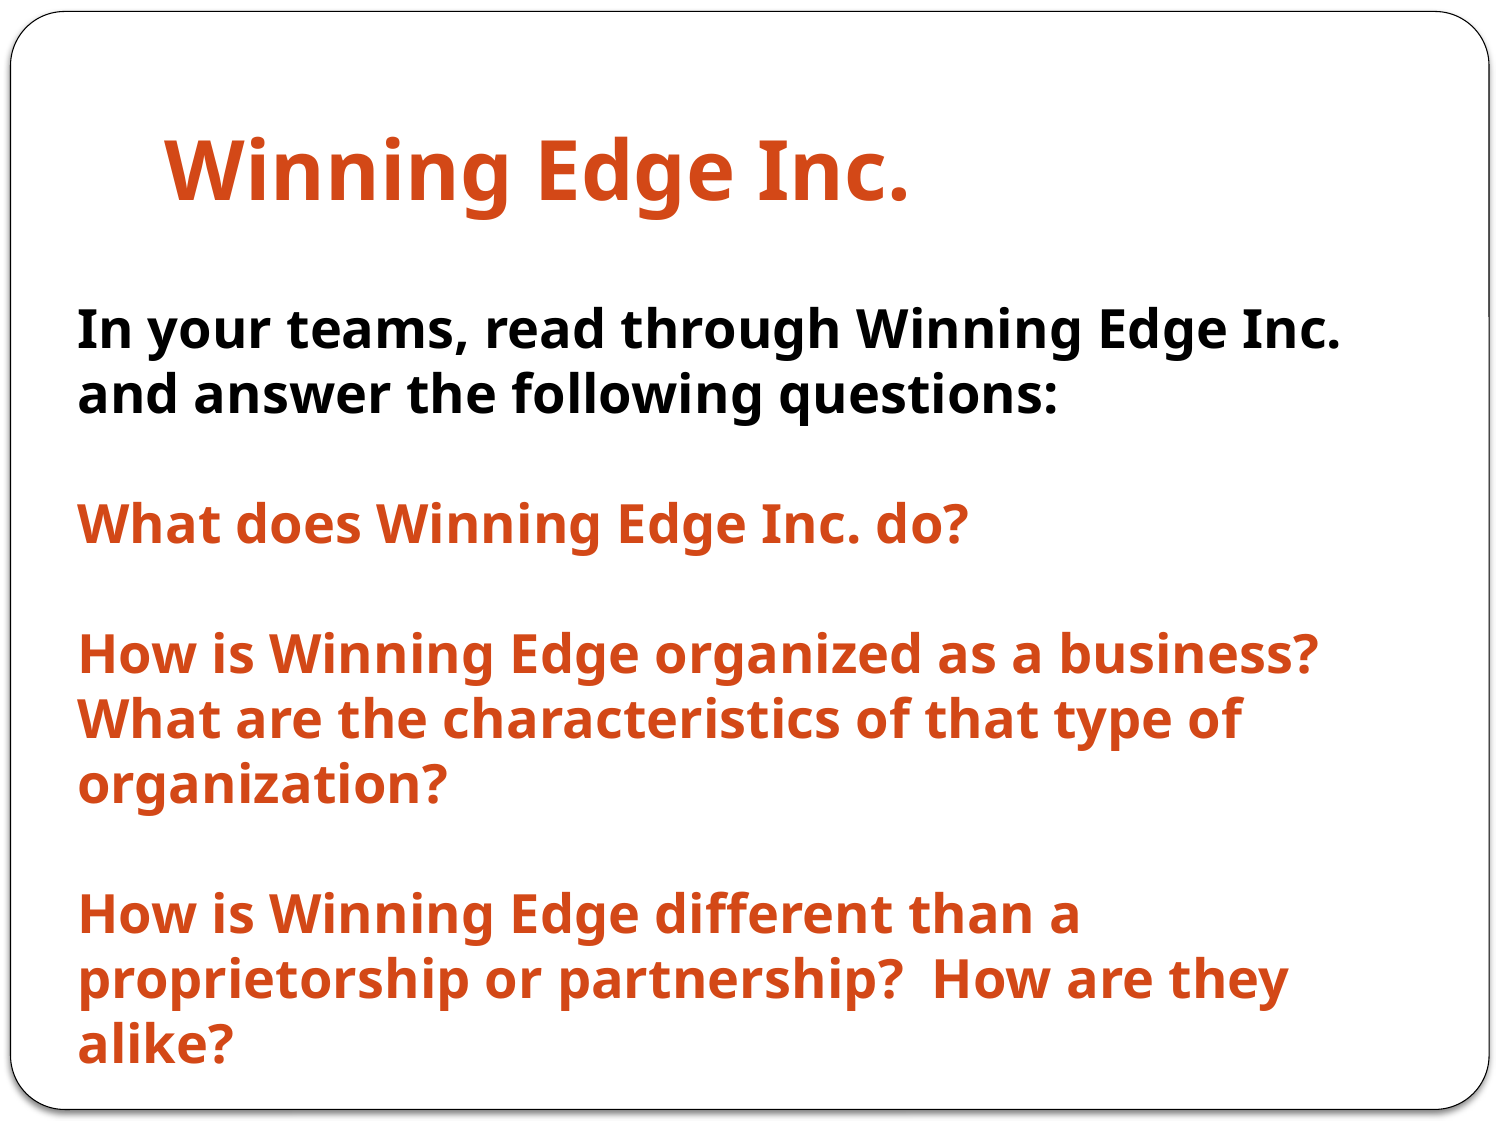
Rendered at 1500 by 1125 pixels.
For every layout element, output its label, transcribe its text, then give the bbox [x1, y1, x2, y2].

title Winning Edge Inc. [150, 45, 1425, 233]
list In your teams, read through Winning Edge Inc. and answer the following questions: What does Winning Edge Inc. do? How is Winning Edge organized as a business? What are the characteristics of that type of organization? How is Winning Edge different than a proprietorship or partnership? How are they alike? [62, 287, 1425, 988]
